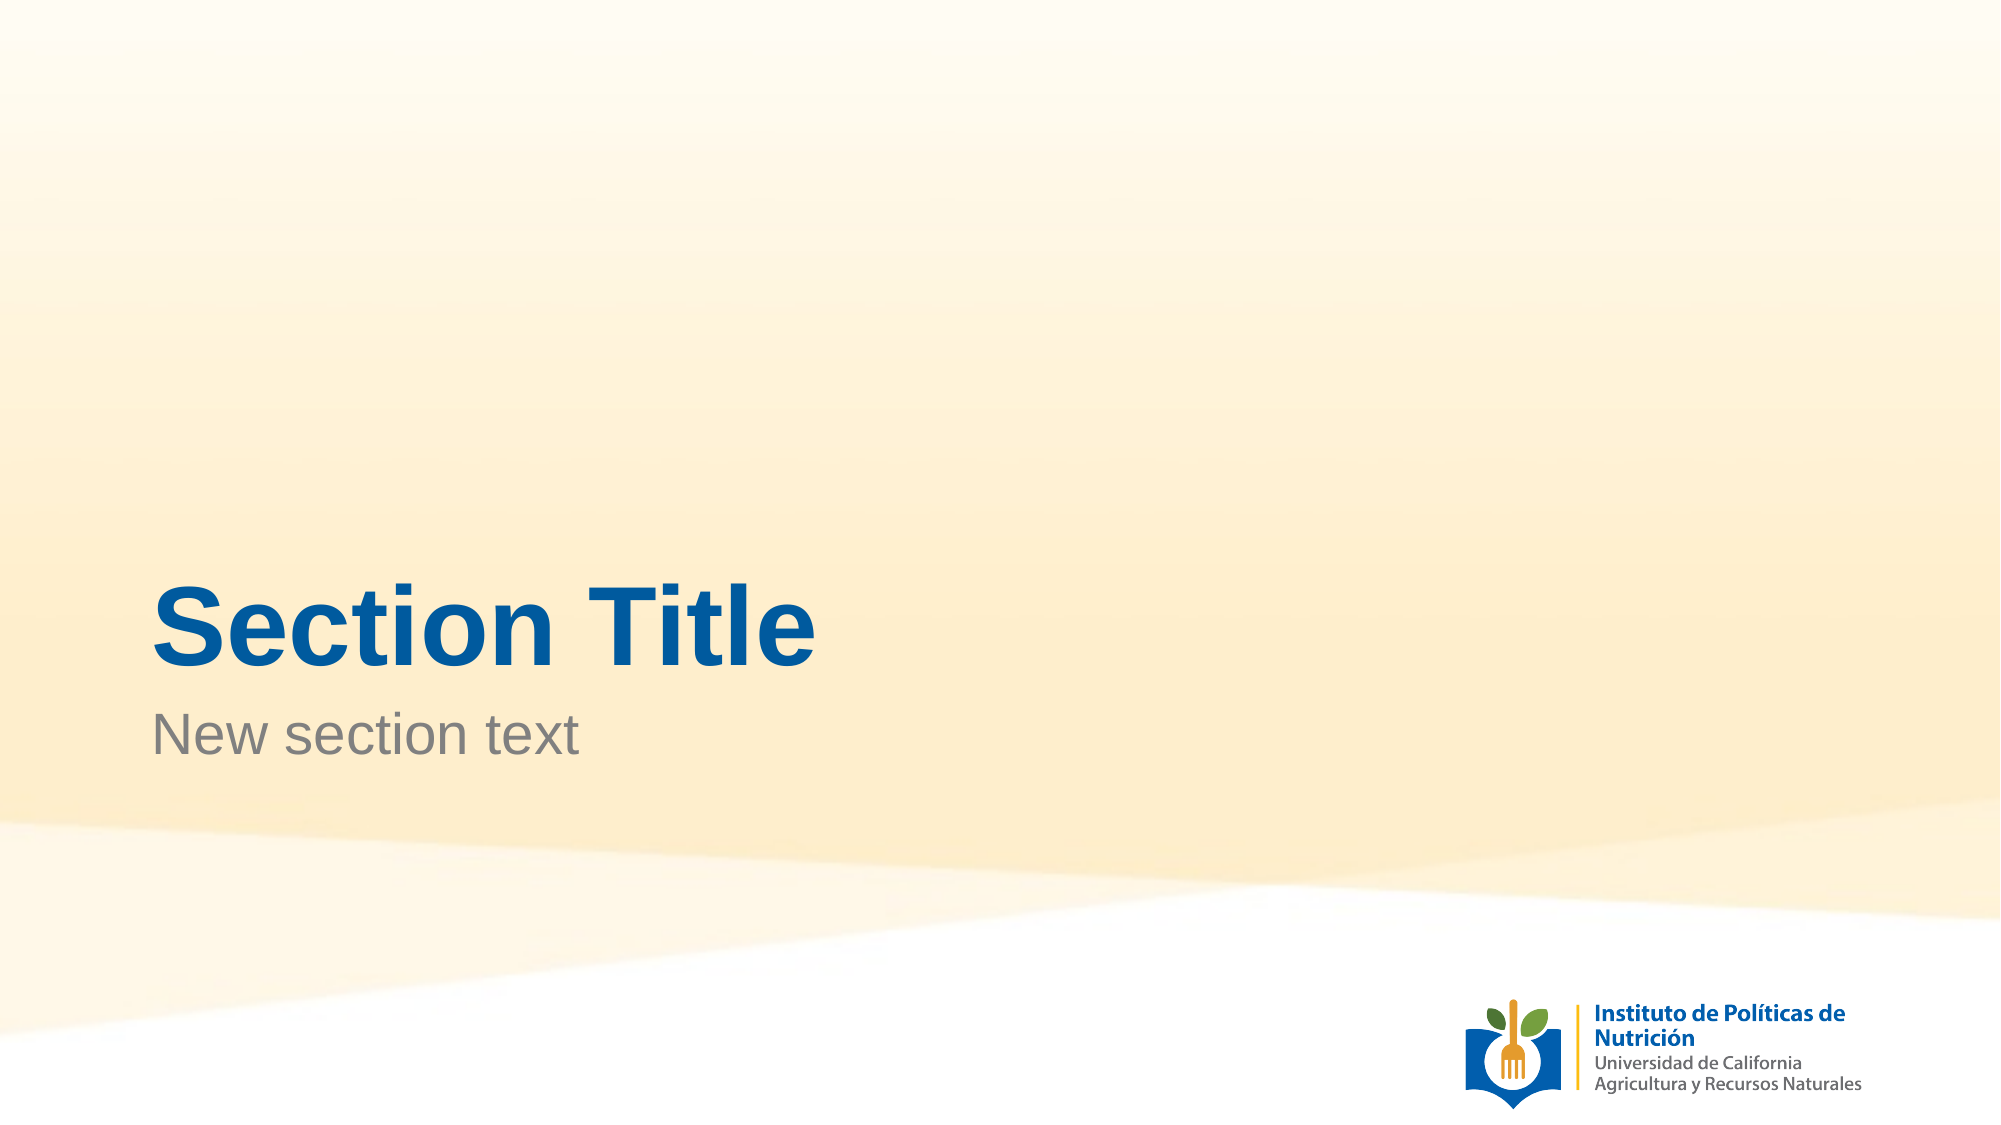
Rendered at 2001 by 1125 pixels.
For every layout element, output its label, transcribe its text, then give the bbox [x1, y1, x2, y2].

picture [1465, 998, 1863, 1111]
picture [0, 0, 2001, 1043]
title Section Title [136, 229, 1862, 697]
list New section text [136, 697, 1862, 944]
